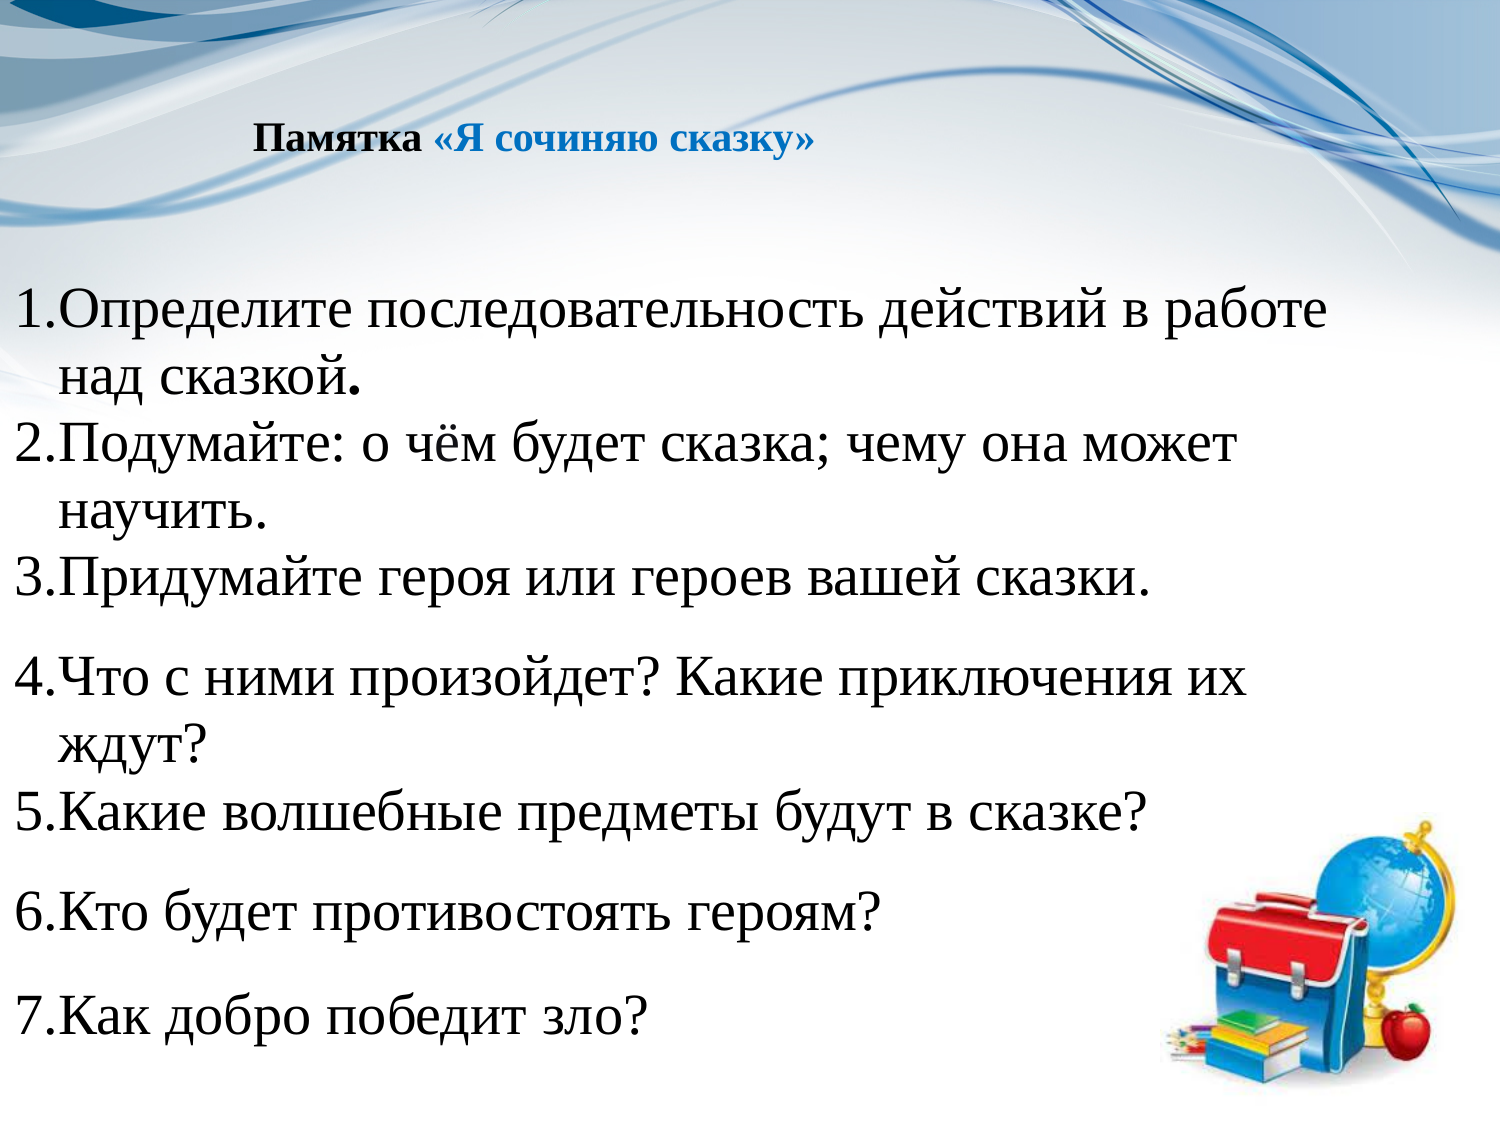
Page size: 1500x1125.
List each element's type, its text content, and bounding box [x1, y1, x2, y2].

picture [0, 0, 1500, 298]
title Памятка «Я сочиняю сказку» [103, 101, 1397, 265]
picture [1160, 812, 1470, 1106]
text_box 1.Определите последовательность действий в работе над сказкой. 2.Подумайте: о чём будет сказка; чему она может научить. 3.Придумайте героя или героев вашей сказки. 4.Что с ними произойдет? Какие приключения их ждут? 5.Какие волшебные предметы будут в сказке? 6.Кто будет противостоять героям? 7.Как добро победит зло? [0, 298, 1500, 1125]
